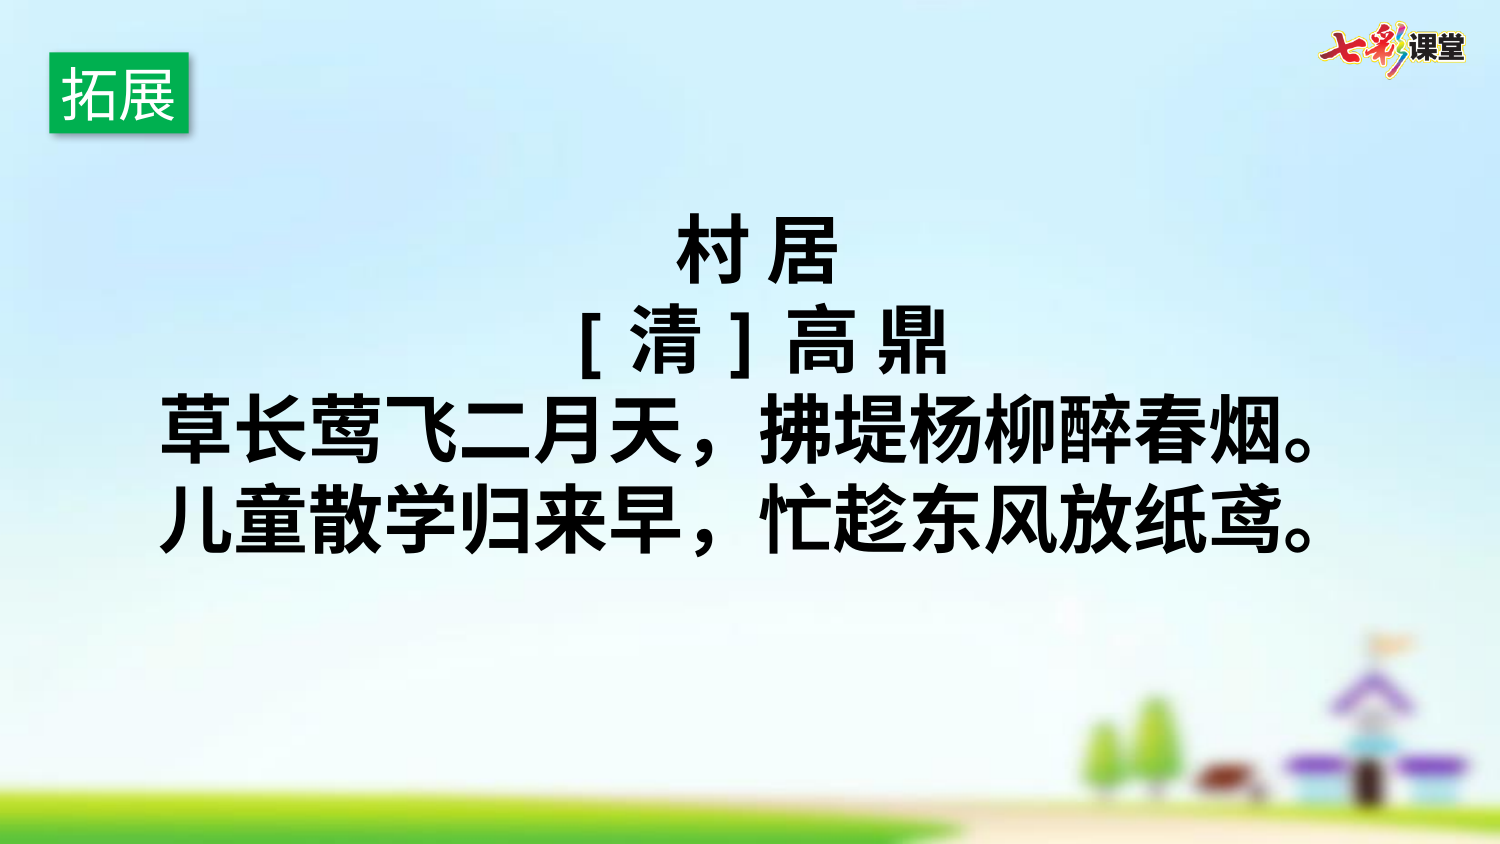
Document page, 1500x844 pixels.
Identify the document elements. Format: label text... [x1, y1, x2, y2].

text_box 村 居 [清]高 鼎 草长莺飞二月天，拂堤杨柳醉春烟。 儿童散学归来早，忙趁东风放纸鸢。 [123, 197, 1393, 569]
picture [0, 0, 1500, 844]
text_box 拓展 [49, 52, 189, 134]
